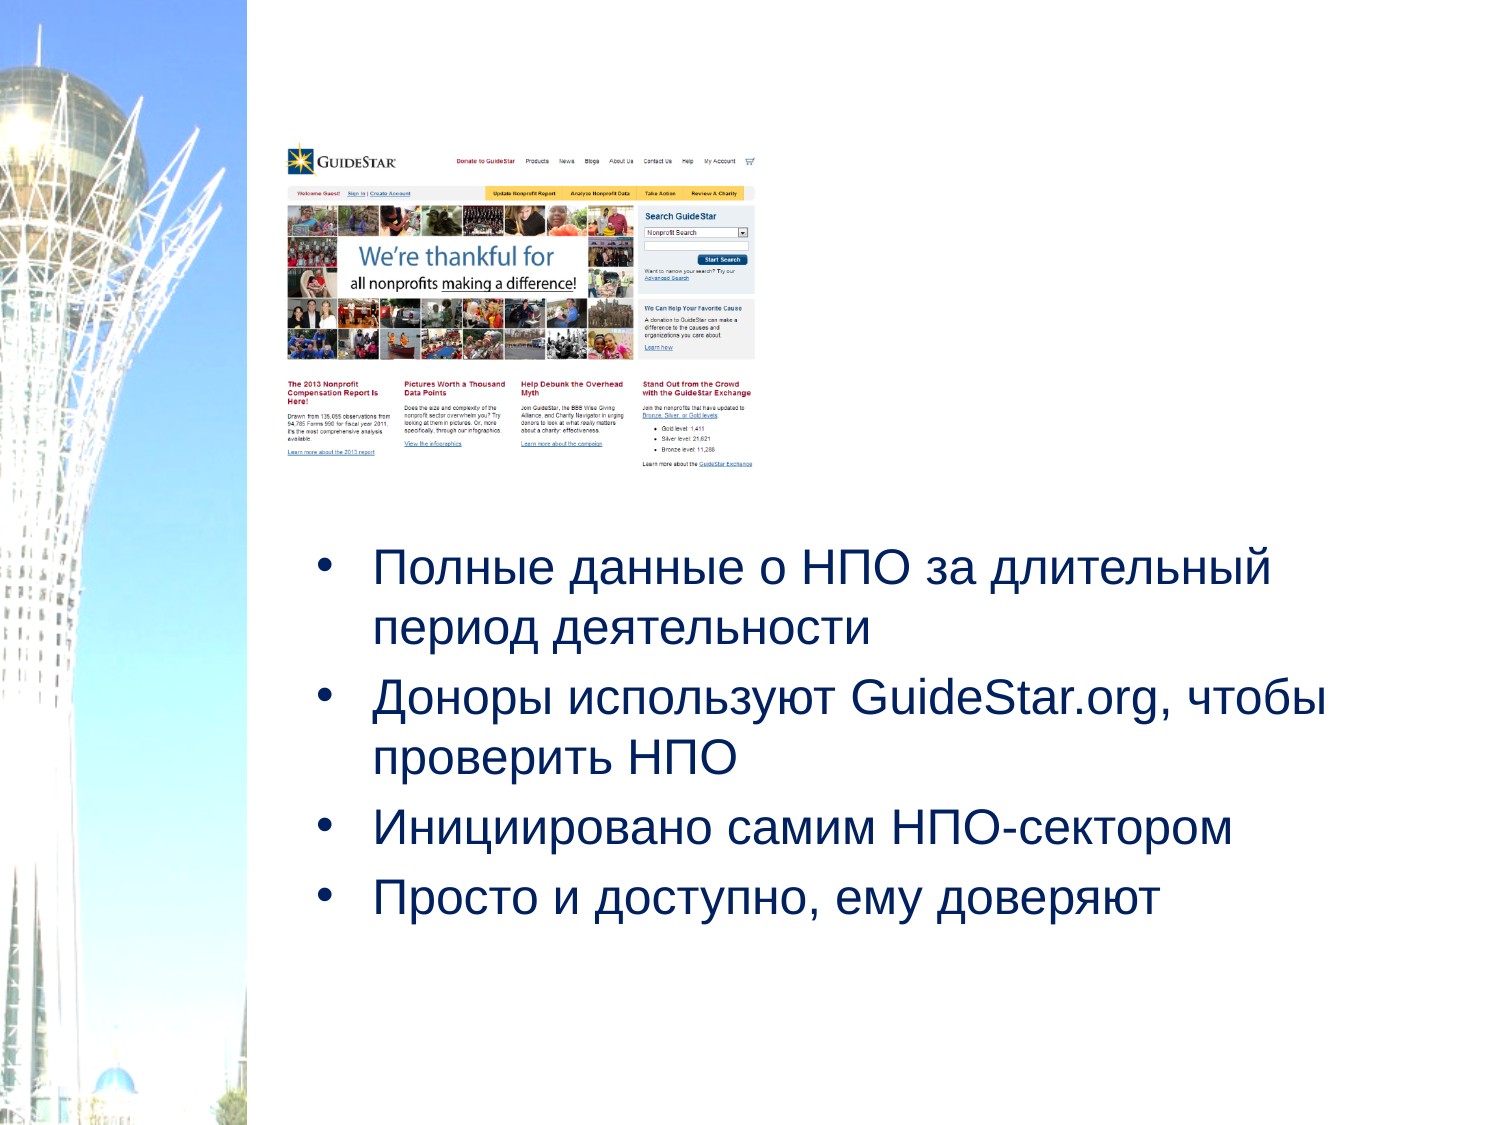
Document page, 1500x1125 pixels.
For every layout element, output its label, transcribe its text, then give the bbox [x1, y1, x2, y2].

text_box Полные данные о НПО за длительный период деятельности Доноры используют GuideStar.org, чтобы проверить НПО Инициировано самим НПО-сектором Просто и доступно, ему доверяют [301, 527, 1400, 962]
picture [0, 0, 247, 1125]
picture [276, 139, 763, 476]
